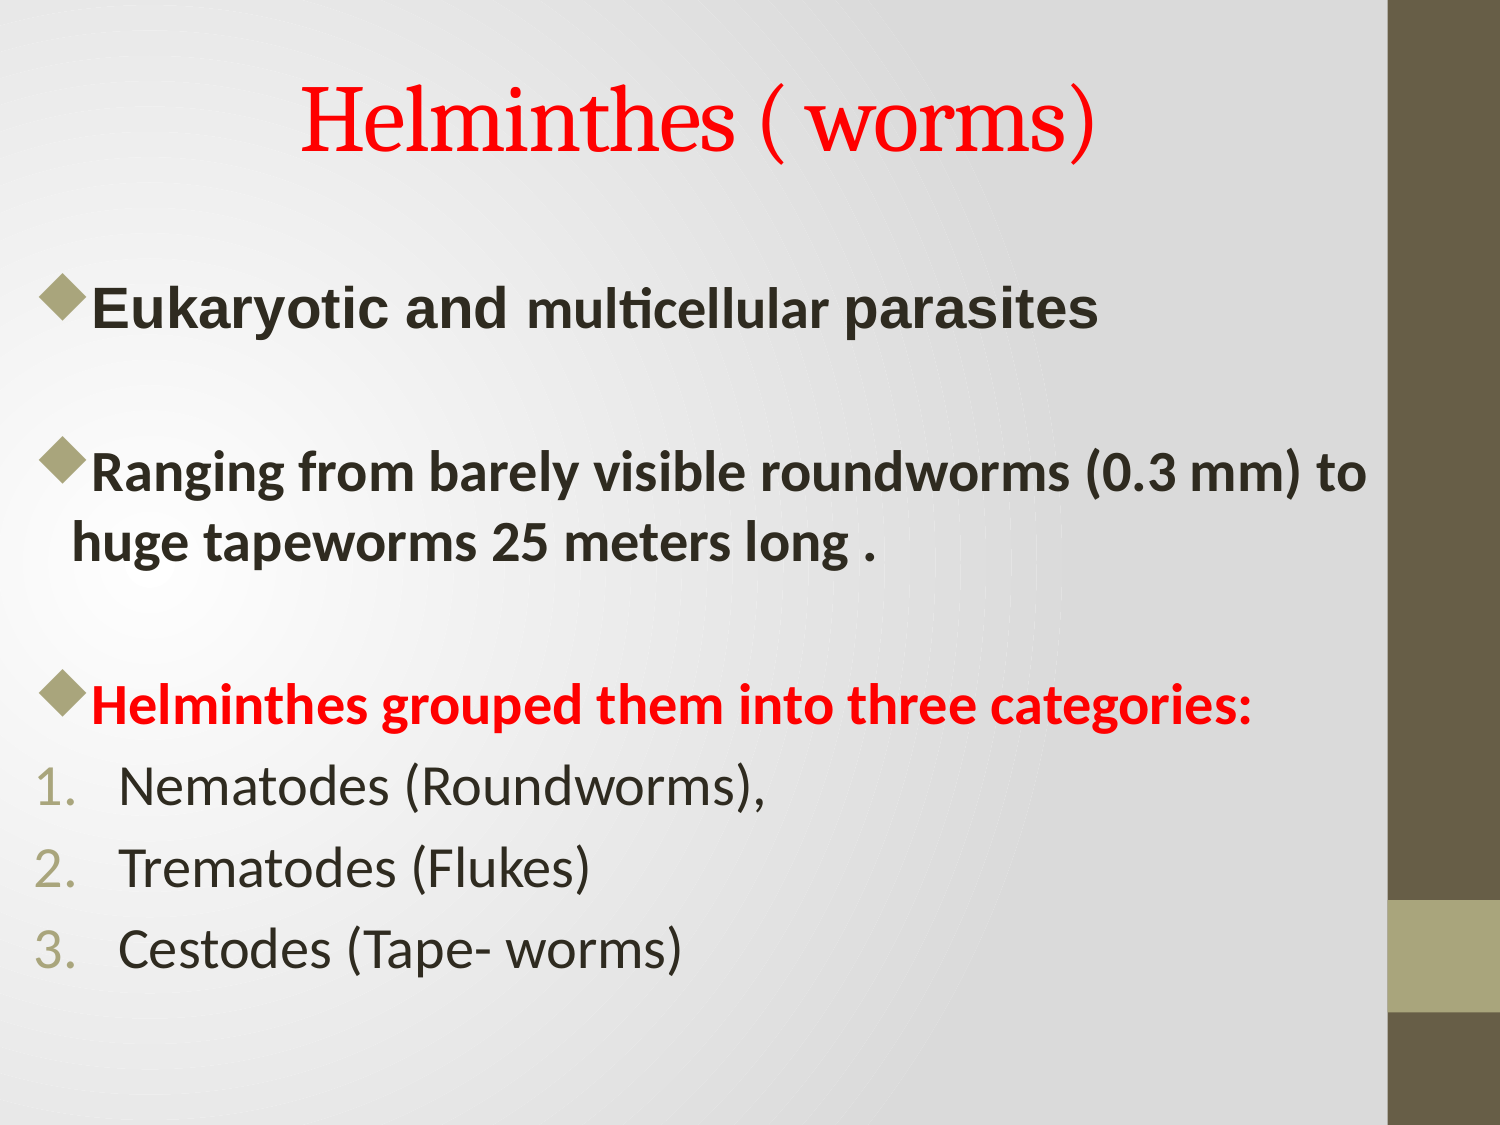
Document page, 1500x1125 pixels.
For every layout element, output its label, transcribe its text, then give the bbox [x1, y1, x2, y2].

title Helminthes ( worms) [75, 45, 1325, 181]
list Eukaryotic and multicellular parasites Ranging from barely visible roundworms (0.3 mm) to huge tapeworms 25 meters long . Helminthes grouped them into three categories: Nematodes (Roundworms), Trematodes (Flukes) Cestodes (Tape- worms) [0, 262, 1392, 1125]
